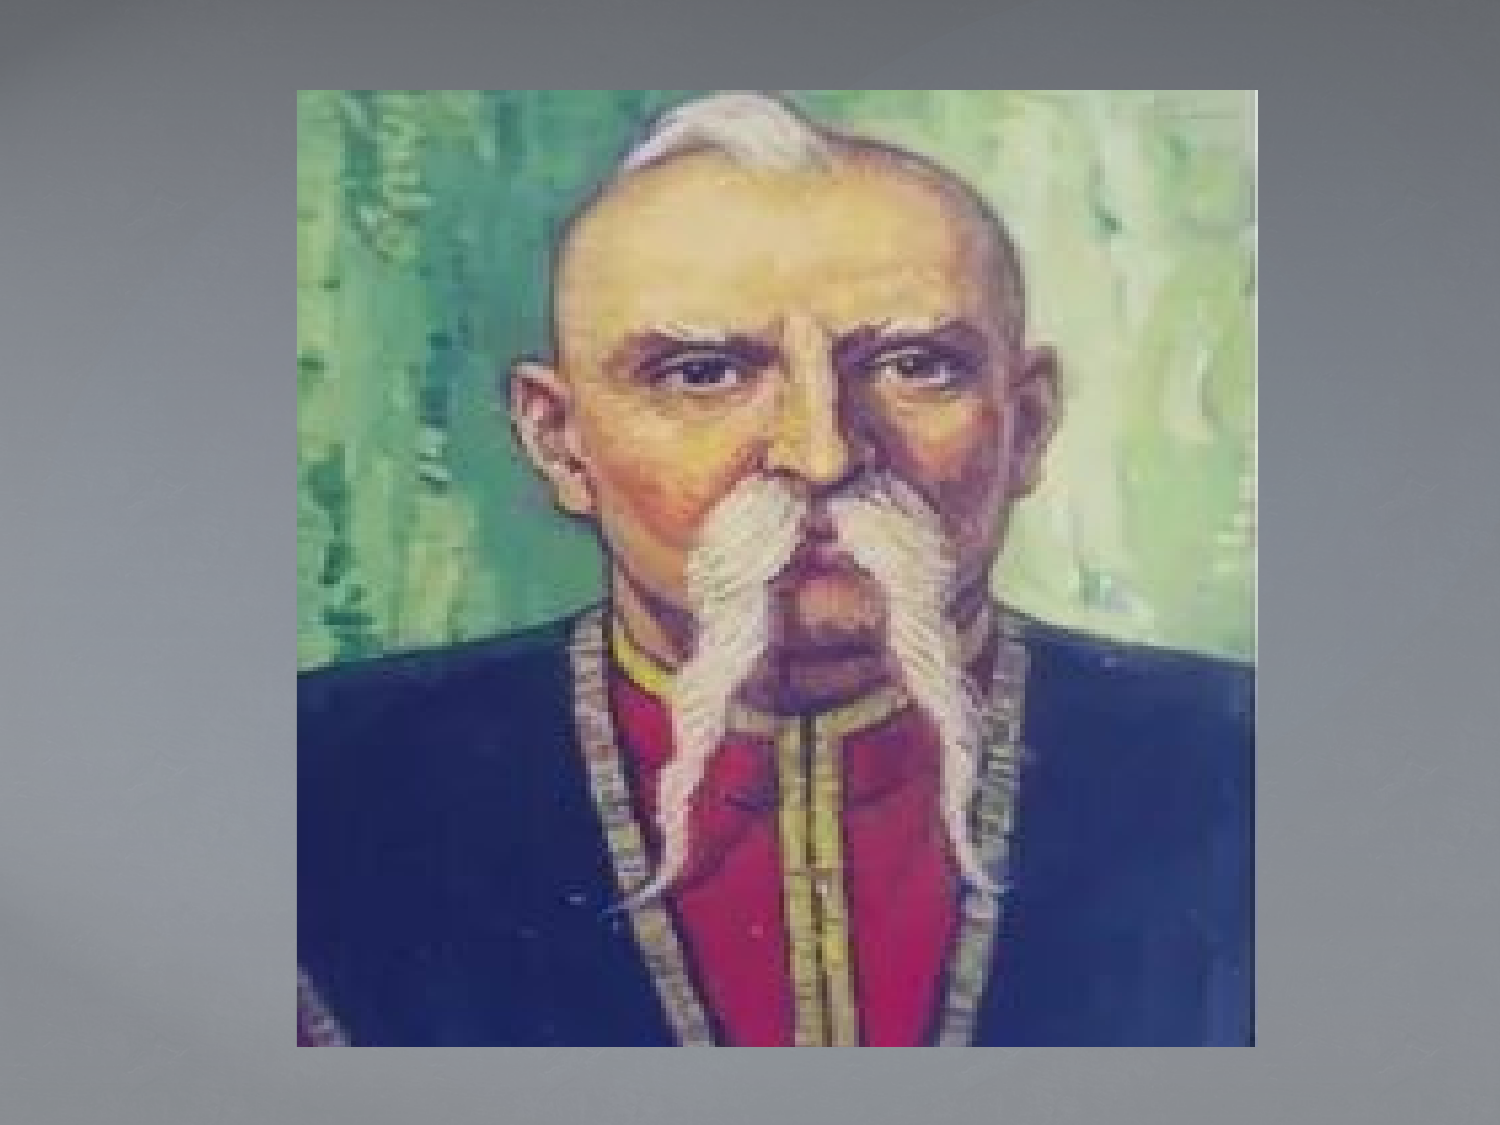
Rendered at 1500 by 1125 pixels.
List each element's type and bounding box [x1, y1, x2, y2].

picture [296, 89, 1259, 1048]
